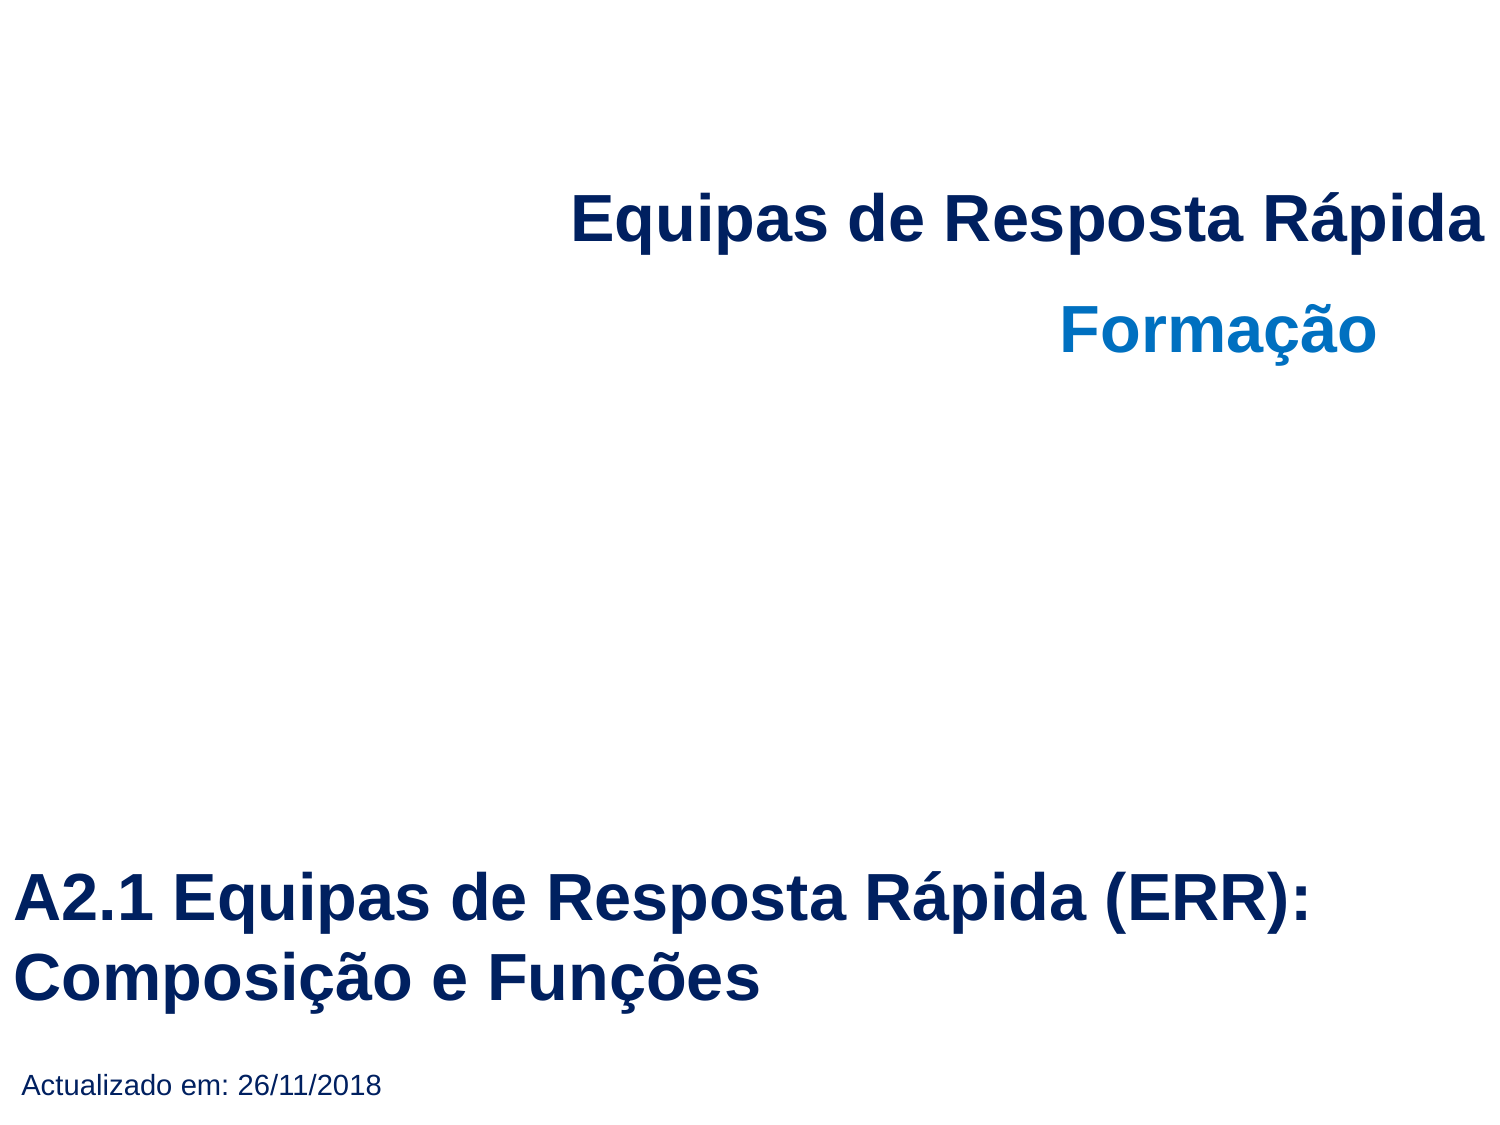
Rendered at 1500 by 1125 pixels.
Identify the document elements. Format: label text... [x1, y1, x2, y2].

text_box Actualizado em: 26/11/2018 [6, 1058, 398, 1109]
title Equipas de Resposta Rápida [225, 0, 1500, 350]
subtitle A2.1 Equipas de Resposta Rápida (ERR): Composição e Funções [0, 846, 1500, 1012]
text_box Formação [1045, 278, 1424, 374]
